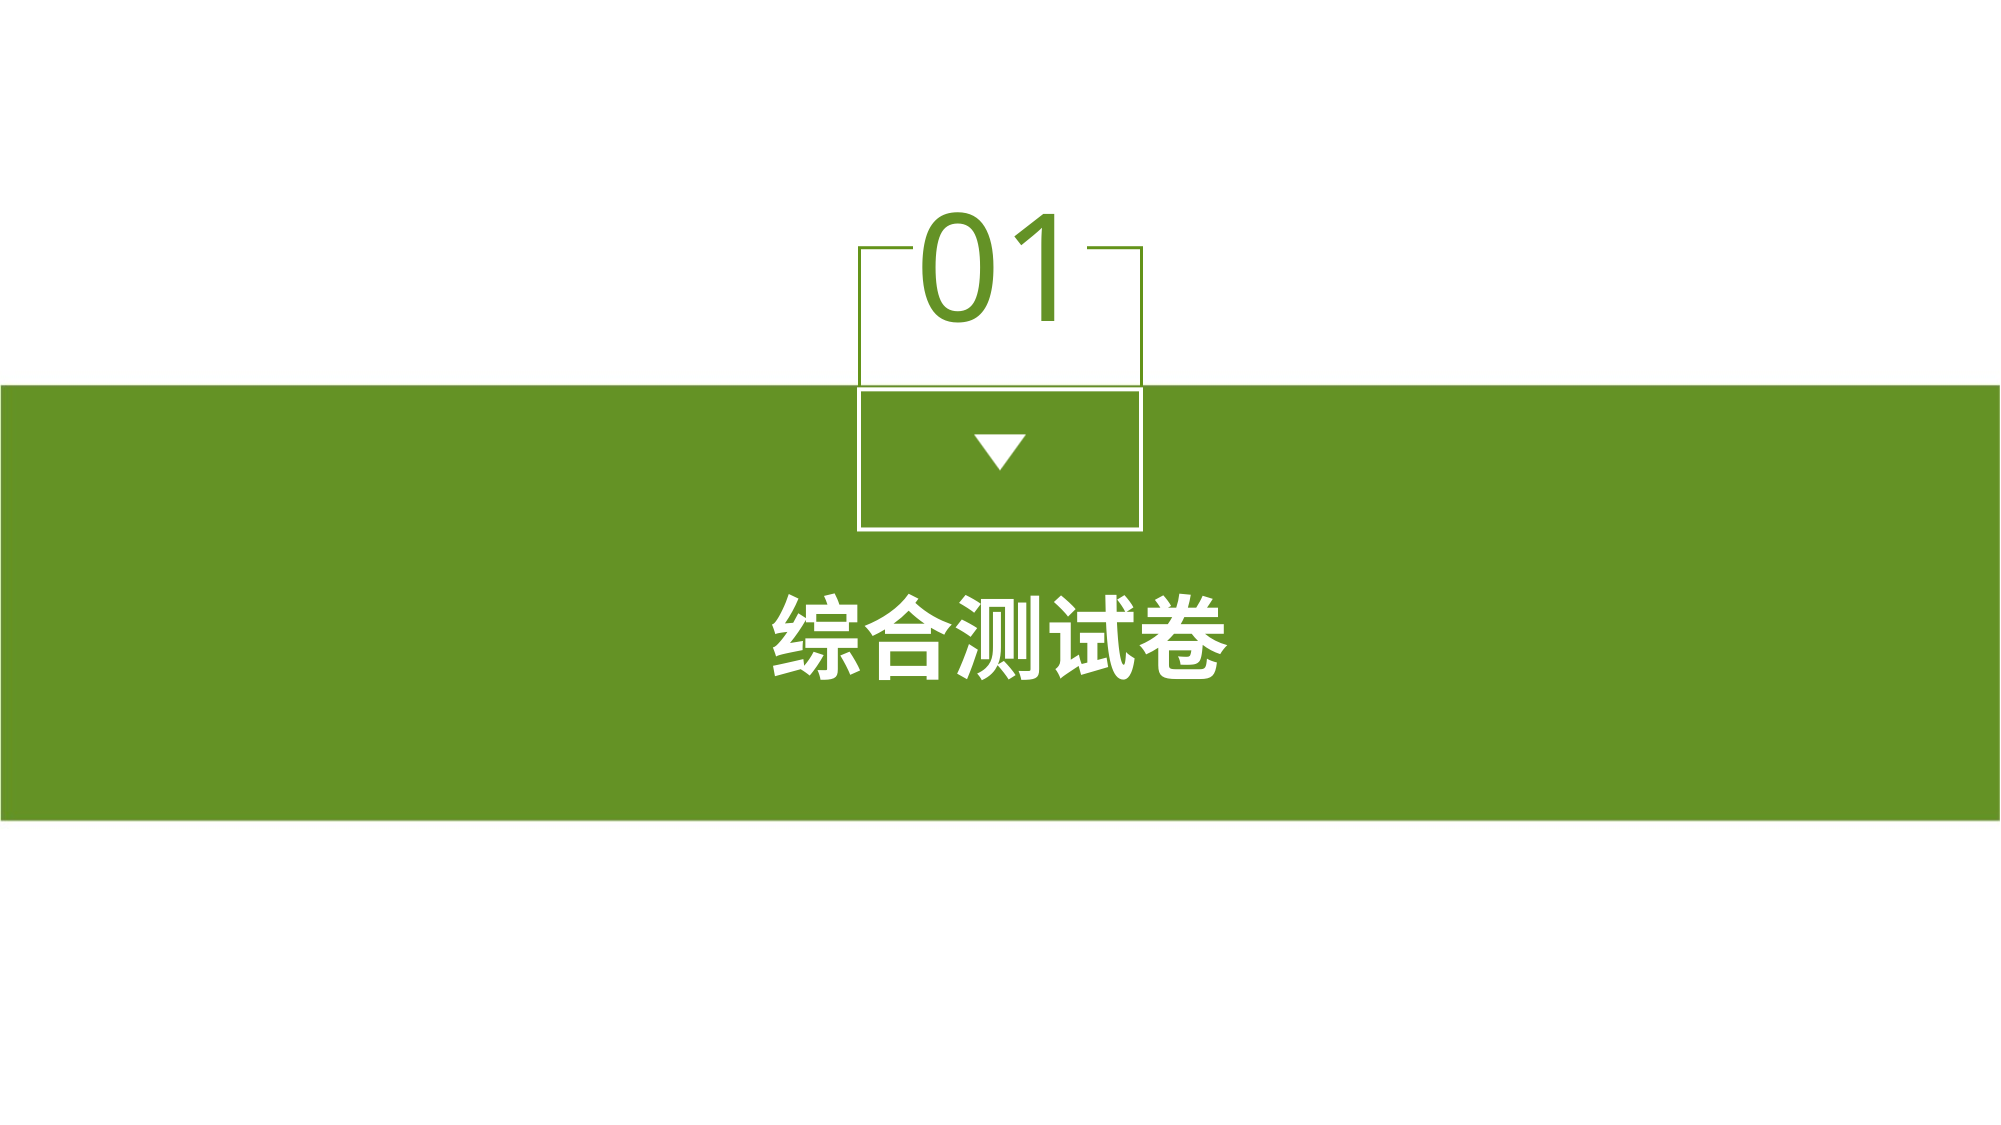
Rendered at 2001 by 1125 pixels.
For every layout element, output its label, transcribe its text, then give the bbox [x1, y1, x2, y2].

text_box 综合测试卷 [0, 572, 2000, 699]
picture [0, 699, 2000, 1125]
picture [0, 0, 2000, 572]
text_box 01 [896, 171, 1106, 353]
